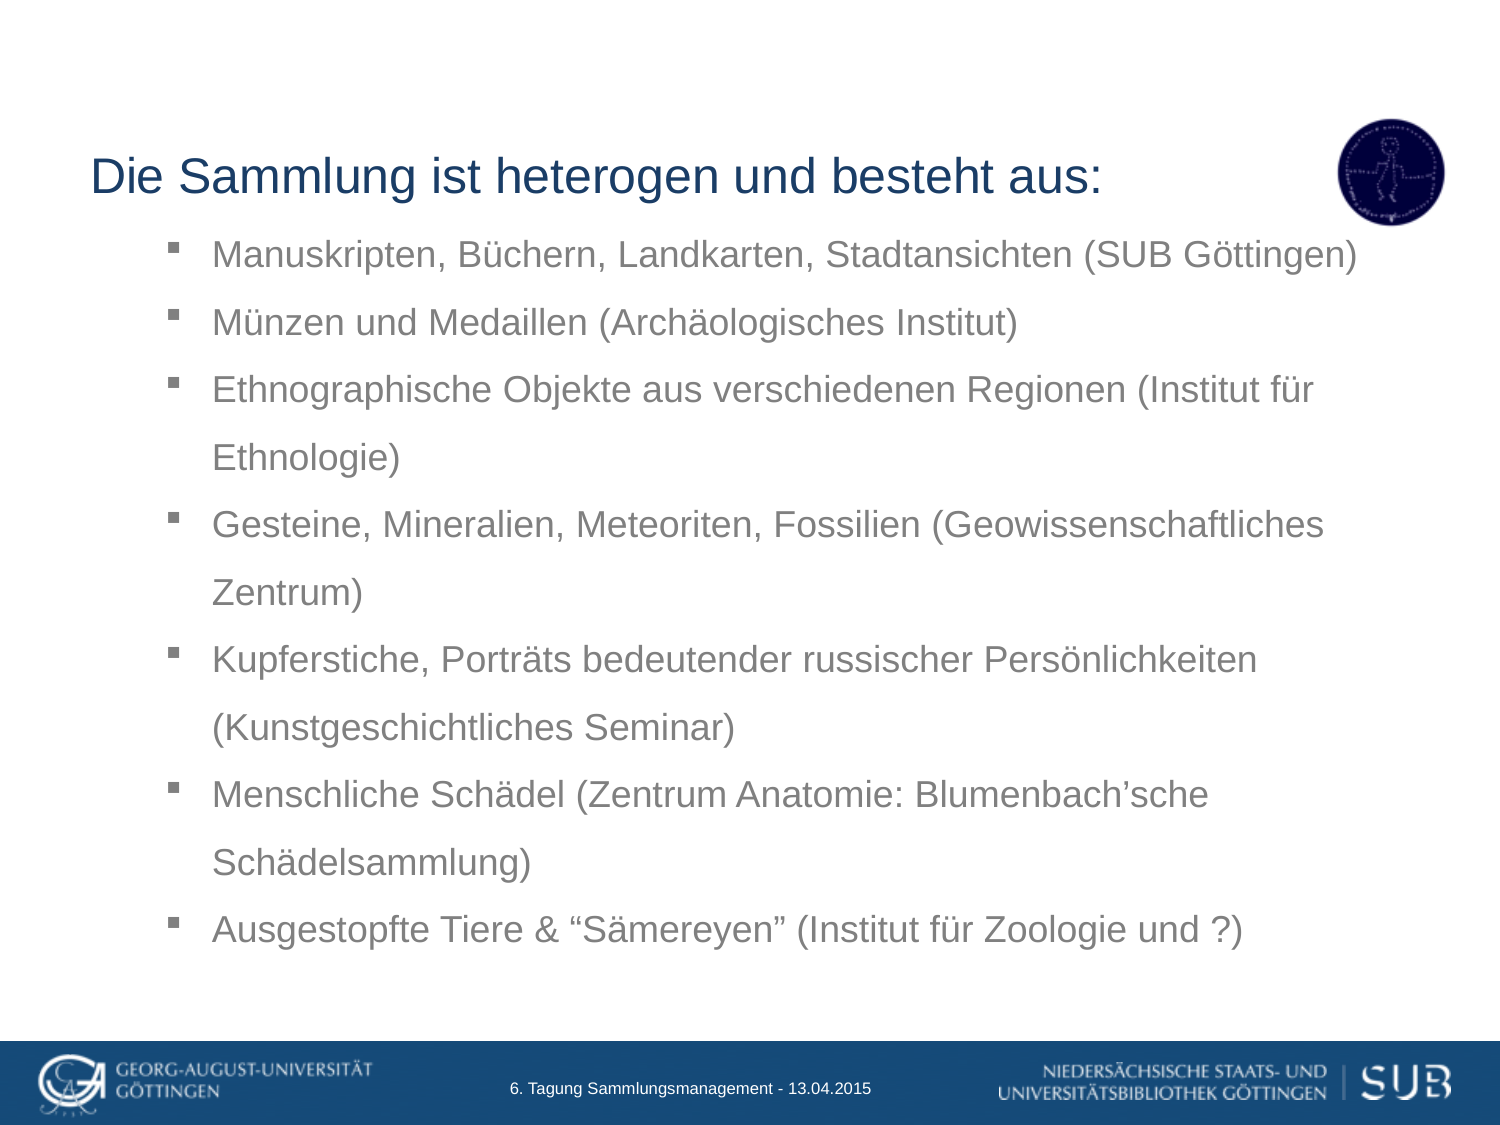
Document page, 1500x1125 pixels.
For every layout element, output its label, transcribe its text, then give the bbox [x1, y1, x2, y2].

list Manuskripten, Büchern, Landkarten, Stadtansichten (SUB Göttingen) Münzen und Medaillen (Archäologisches Institut) Ethnographische Objekte aus verschiedenen Regionen (Institut für Ethnologie) Gesteine, Mineralien, Meteoriten, Fossilien (Geowissenschaftliches Zentrum) Kupferstiche, Porträts bedeutender russischer Persönlichkeiten (Kunstgeschichtliches Seminar) Menschliche Schädel (Zentrum Anatomie: Blumenbach’sche Schädelsammlung) Ausgestopfte Tiere & “Sämereyen” (Institut für Zoologie und ?) [74, 199, 1426, 943]
title Die Sammlung ist heterogen und besteht aus: [74, 125, 1426, 199]
text_box 6. Tagung Sammlungsmanagement - 13.04.2015 [395, 1050, 987, 1110]
picture [1332, 113, 1451, 232]
picture [0, 1041, 1500, 1125]
